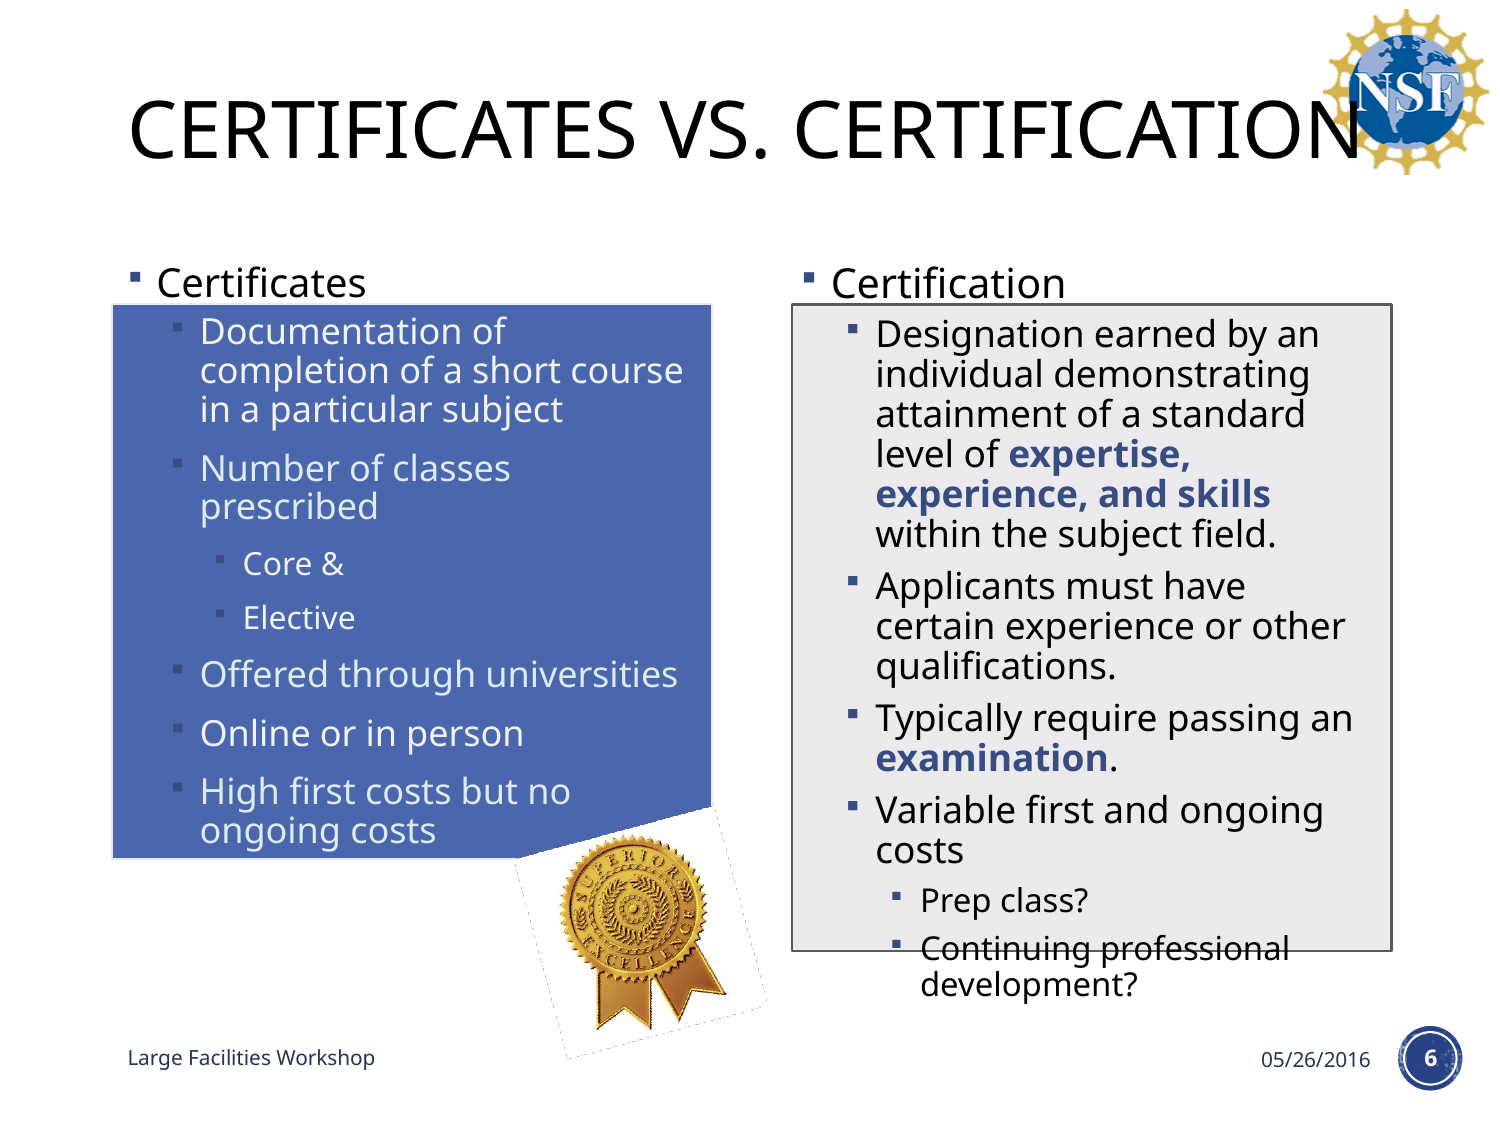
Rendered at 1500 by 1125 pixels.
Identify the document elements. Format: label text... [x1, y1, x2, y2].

list Certificates Documentation of completion of a short course in a particular subject Number of classes prescribed Core & Elective Offered through universities Online or in person High first costs but no ongoing costs [112, 254, 713, 918]
slide_number 6 [1391, 1028, 1471, 1089]
list Certification Designation earned by an individual demonstrating attainment of a standard level of expertise, experience, and skills within the subject field. Applicants must have certain experience or other qualifications. Typically require passing an examination. Variable first and ongoing costs Prep class? Continuing professional development? [786, 254, 1387, 1013]
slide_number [982, 1028, 1386, 1089]
title Certificates vs. Certification [112, 79, 1388, 186]
picture [513, 806, 767, 1059]
text_box [1387, 303, 1393, 952]
picture [1323, 9, 1490, 175]
footer Large Facilities Workshop [112, 1028, 891, 1089]
